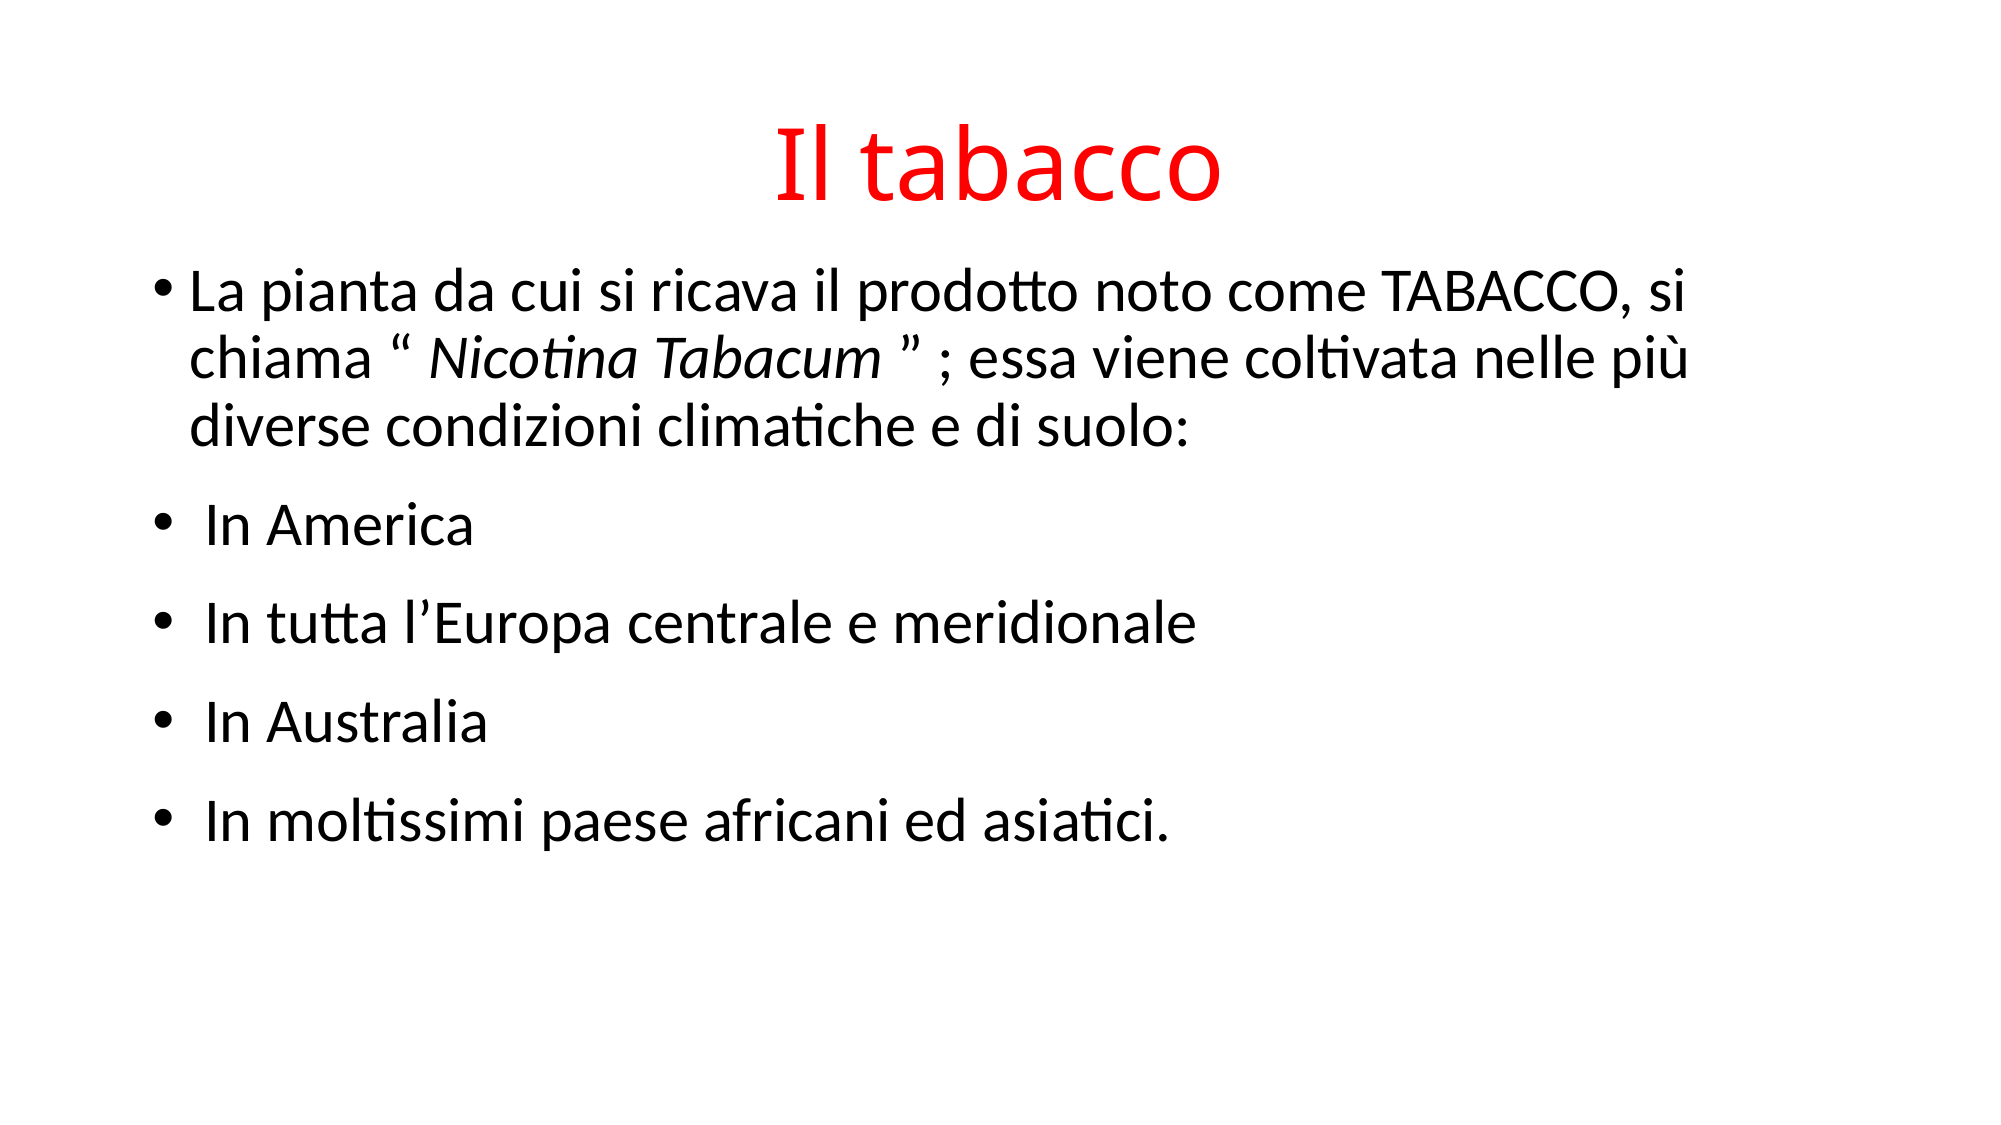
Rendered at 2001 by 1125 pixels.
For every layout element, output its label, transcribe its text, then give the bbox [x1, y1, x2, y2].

title Il tabacco [137, 59, 1863, 249]
list La pianta da cui si ricava il prodotto noto come TABACCO, si chiama “ Nicotina Tabacum ” ; essa viene coltivata nelle più diverse condizioni climatiche e di suolo: In America In tutta l’Europa centrale e meridionale In Australia In moltissimi paese africani ed asiatici. [137, 249, 1863, 1014]
